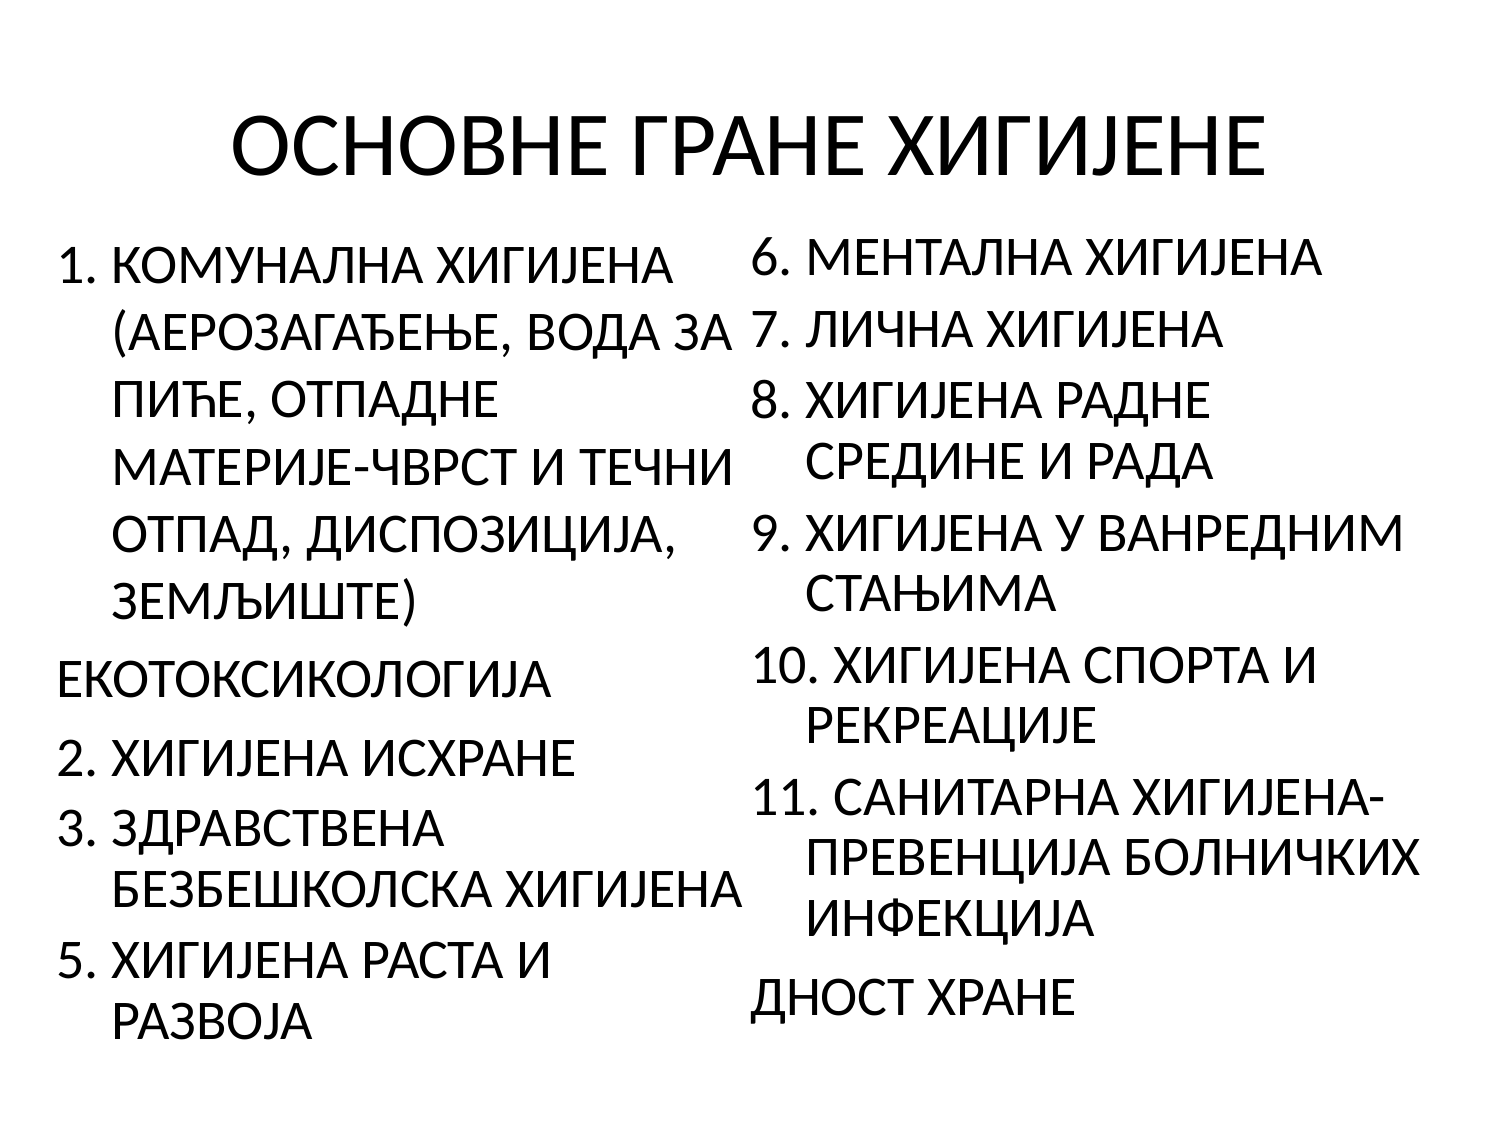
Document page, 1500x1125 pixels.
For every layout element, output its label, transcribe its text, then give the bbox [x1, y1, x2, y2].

list 1. КОМУНАЛНА ХИГИЈЕНА (АЕРОЗАГАЂЕЊЕ, ВОДА ЗА ПИЋЕ, ОТПАДНЕ МАТЕРИЈЕ-ЧВРСТ И ТЕЧНИ ОТПАД, ДИСПОЗИЦИЈА, ЗЕМЉИШТЕ) ЕКОТОКСИКОЛОГИЈА 2. ХИГИЈЕНА ИСХРАНЕ 3. ЗДРАВСТВЕНА БЕЗБЕШКОЛСКА ХИГИЈЕНА 5. ХИГИЈЕНА РАСТА И РАЗВОЈА 6. МЕНТАЛНА ХИГИЈЕНА 7. ЛИЧНА ХИГИЈЕНА 8. ХИГИЈЕНА РАДНЕ СРЕДИНЕ И РАДА 9. ХИГИЈЕНА У ВАНРЕДНИМ СТАЊИМА 10. ХИГИЈЕНА СПОРТА И РЕКРЕАЦИЈЕ 11. САНИТАРНА ХИГИЈЕНА-ПРЕВЕНЦИЈА БОЛНИЧКИХ ИНФЕКЦИЈА ДНОСТ ХРАНЕ [41, 219, 1459, 1083]
title ОСНОВНЕ ГРАНЕ ХИГИЈЕНЕ [75, 45, 1425, 219]
